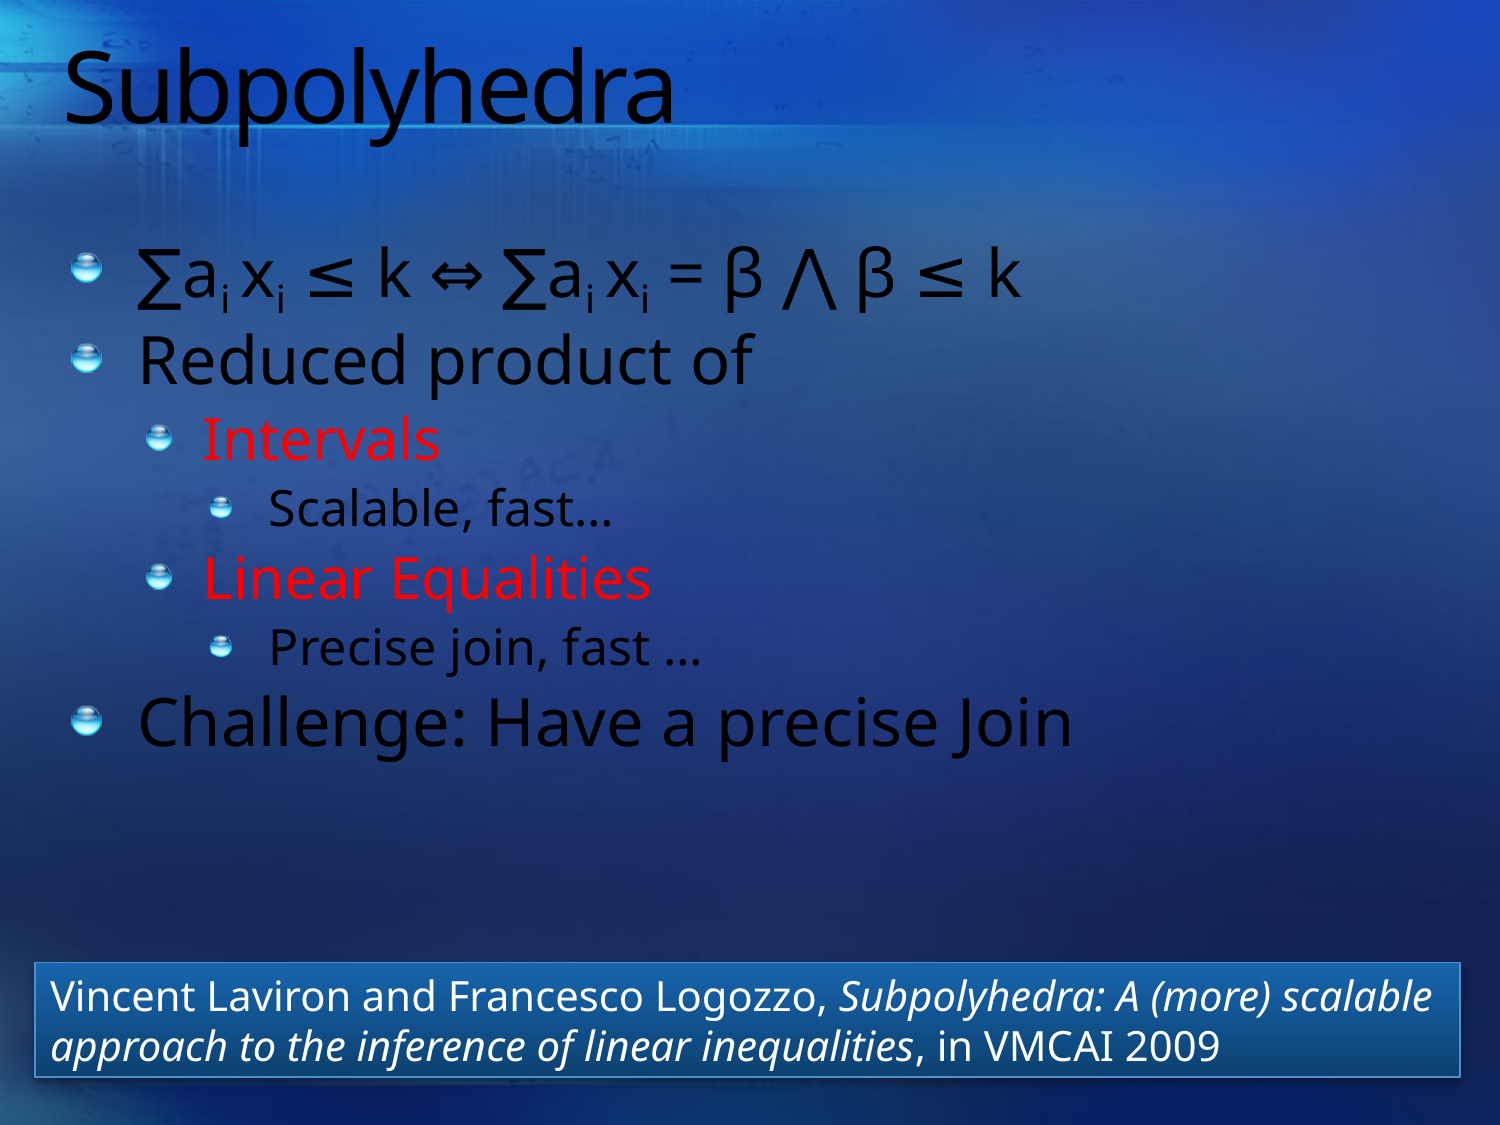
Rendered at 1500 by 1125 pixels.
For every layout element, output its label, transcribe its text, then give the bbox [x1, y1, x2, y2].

text_box Vincent Laviron and Francesco Logozzo, Subpolyhedra: A (more) scalable approach to the inference of linear inequalities, in VMCAI 2009 [34, 962, 1461, 1078]
picture [0, 0, 1500, 1125]
title Subpolyhedra [62, 37, 1438, 147]
list ∑ai xi ≤ k ⇔ ∑ai xi = β ⋀ β ≤ k Reduced product of Intervals Scalable, fast… Linear Equalities Precise join, fast … Challenge: Have a precise Join [62, 231, 1438, 595]
